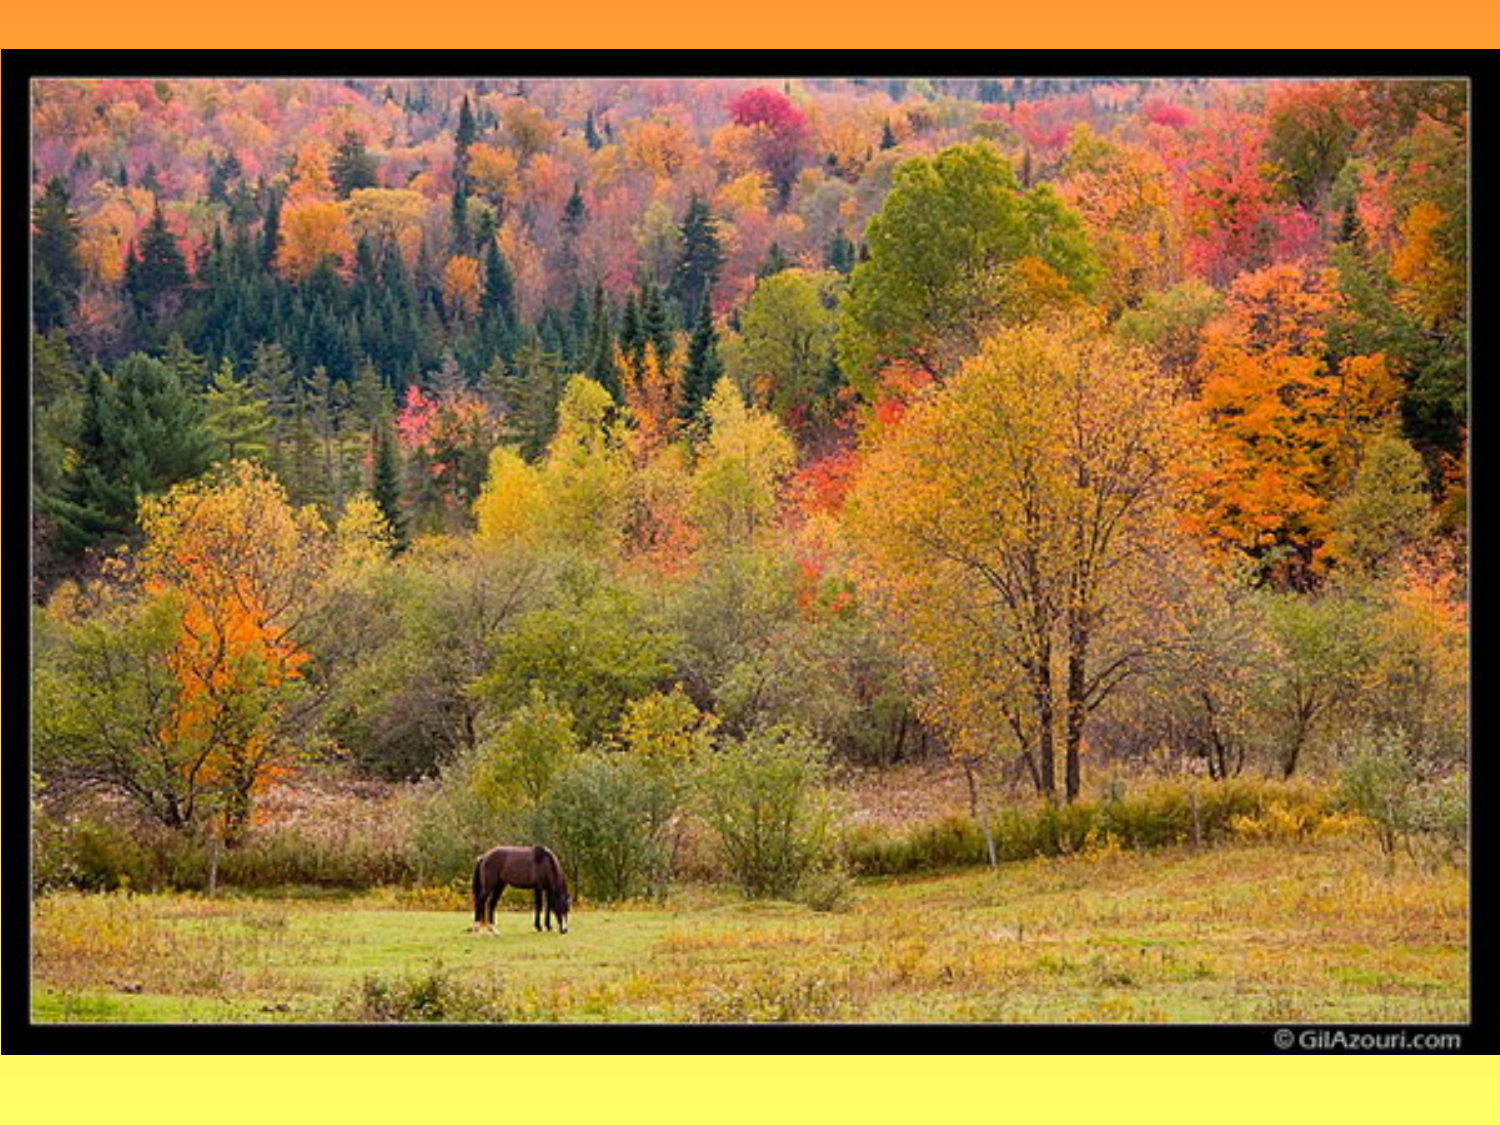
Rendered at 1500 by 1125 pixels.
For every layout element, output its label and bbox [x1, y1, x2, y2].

picture [0, 49, 1500, 1055]
